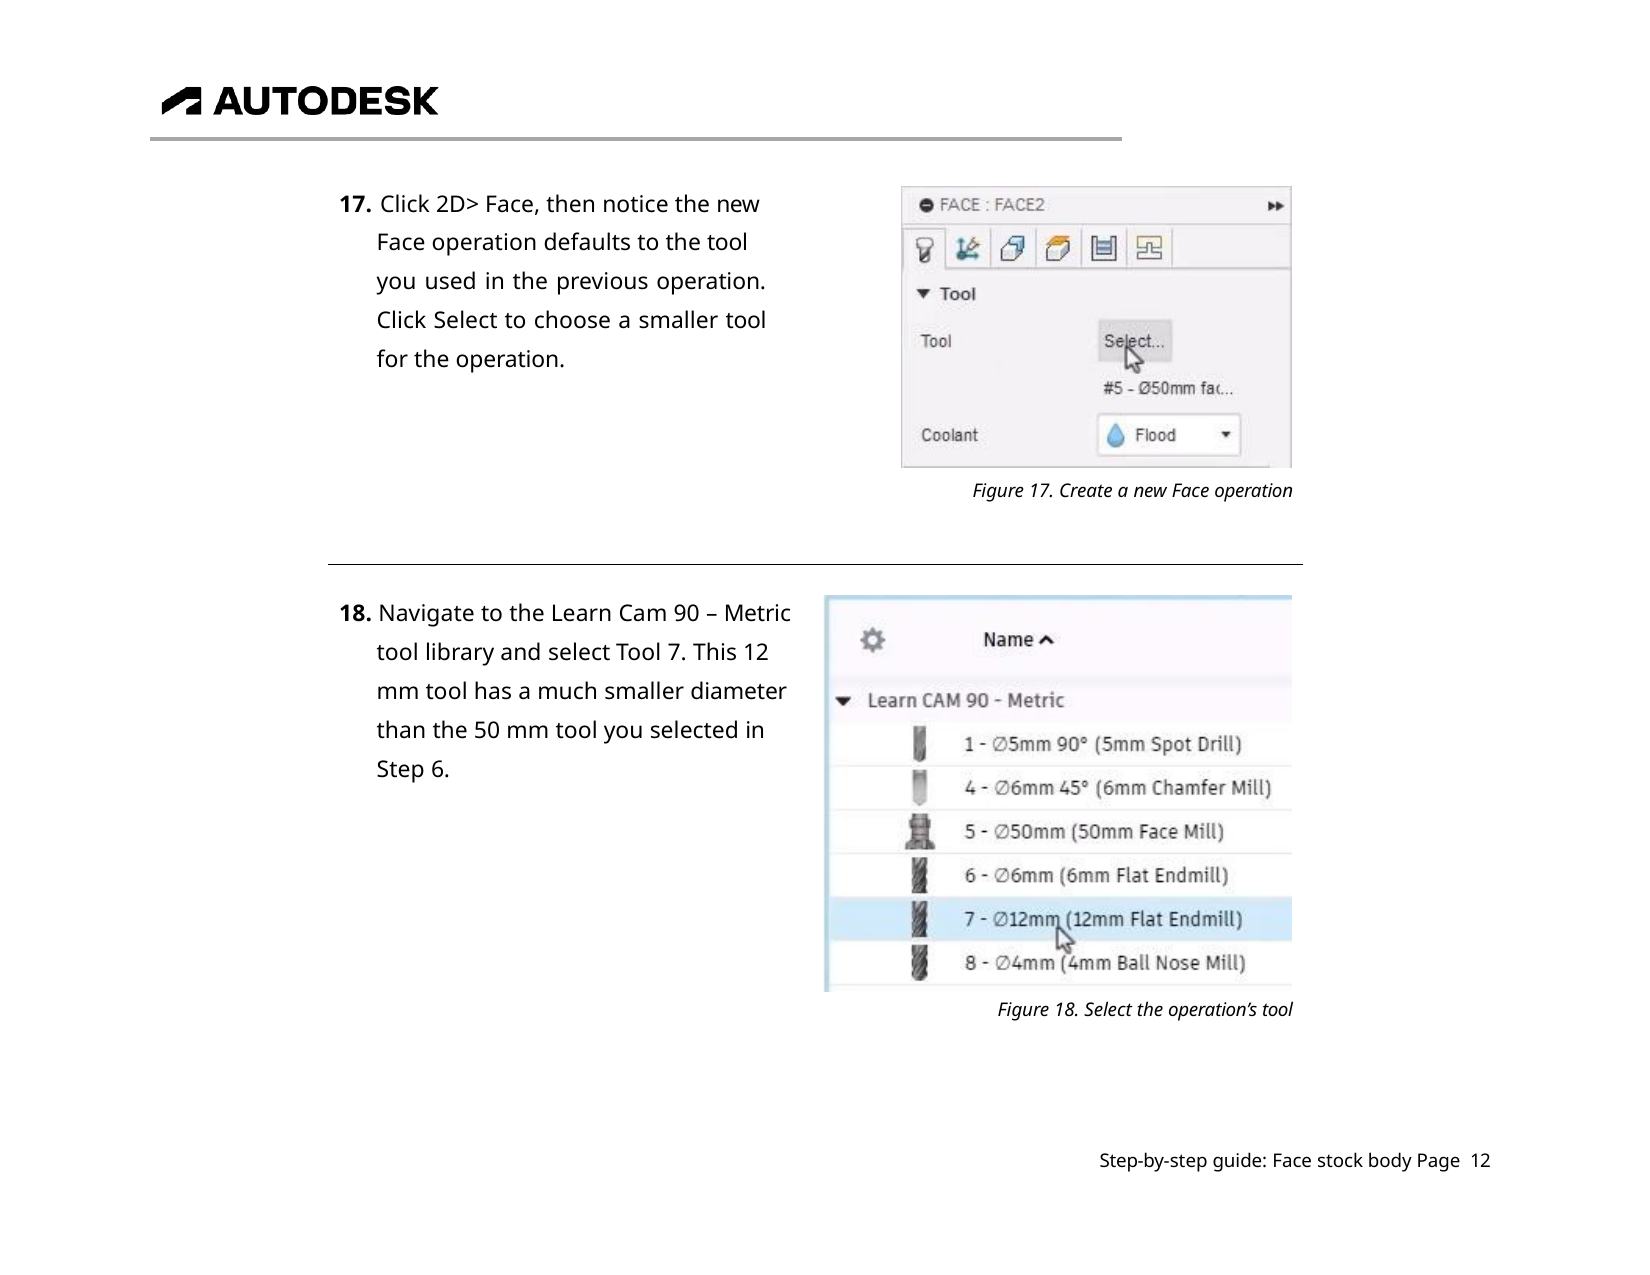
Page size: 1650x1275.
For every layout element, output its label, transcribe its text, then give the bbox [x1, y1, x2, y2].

picture [822, 595, 1292, 993]
table_header 17. Click 2D> Face, then notice the new Face operation defaults to the tool you used in the previous operation. Click Select to choose a smaller tool for the operation. [328, 187, 808, 564]
table_cell 18. Navigate to the Learn Cam 90 – Metric tool library and select Tool 7. This 12 mm tool has a much smaller diameter than the 50 mm tool you selected in Step 6. [328, 565, 808, 1038]
table_cell Figure 18. Select the operation’s tool [808, 565, 1303, 1038]
table_header Figure 17. Create a new Face operation [808, 187, 1303, 564]
picture [161, 86, 439, 115]
slide_number Step-by-step guide: Face stock body Page 10 [1097, 1145, 1509, 1275]
picture [900, 186, 1292, 468]
